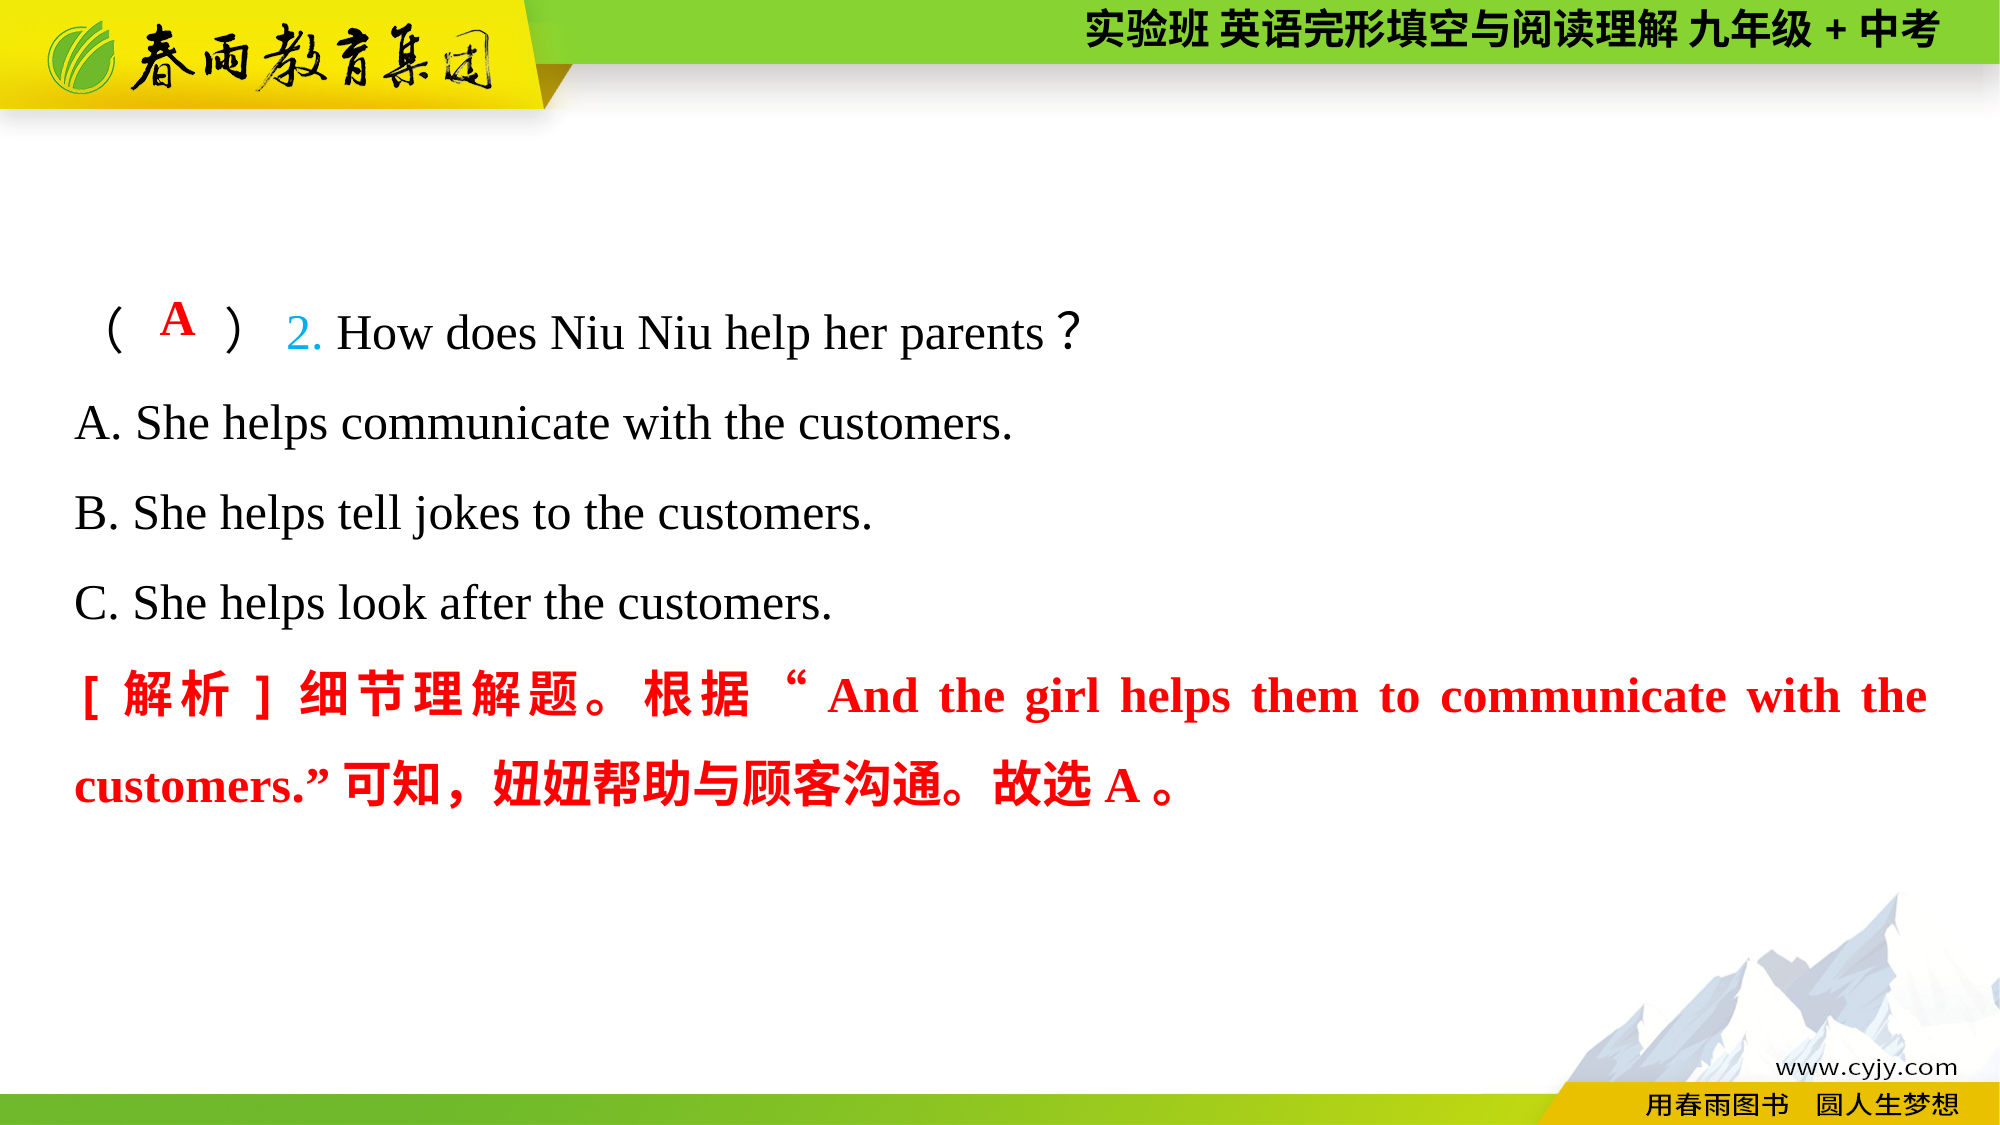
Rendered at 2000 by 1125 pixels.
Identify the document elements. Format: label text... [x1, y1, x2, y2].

picture [0, 0, 2000, 1125]
text_box [解析]细节理解题。根据“And the girl helps them to communicate with the customers.”可知，妞妞帮助与顾客沟通。故选A。 [59, 641, 1944, 821]
list （ ）2. How does Niu Niu help her parents？ A. She helps communicate with the customers. B. She helps tell jokes to the customers. C. She helps look after the customers. [59, 262, 1944, 641]
text_box A [144, 278, 211, 354]
